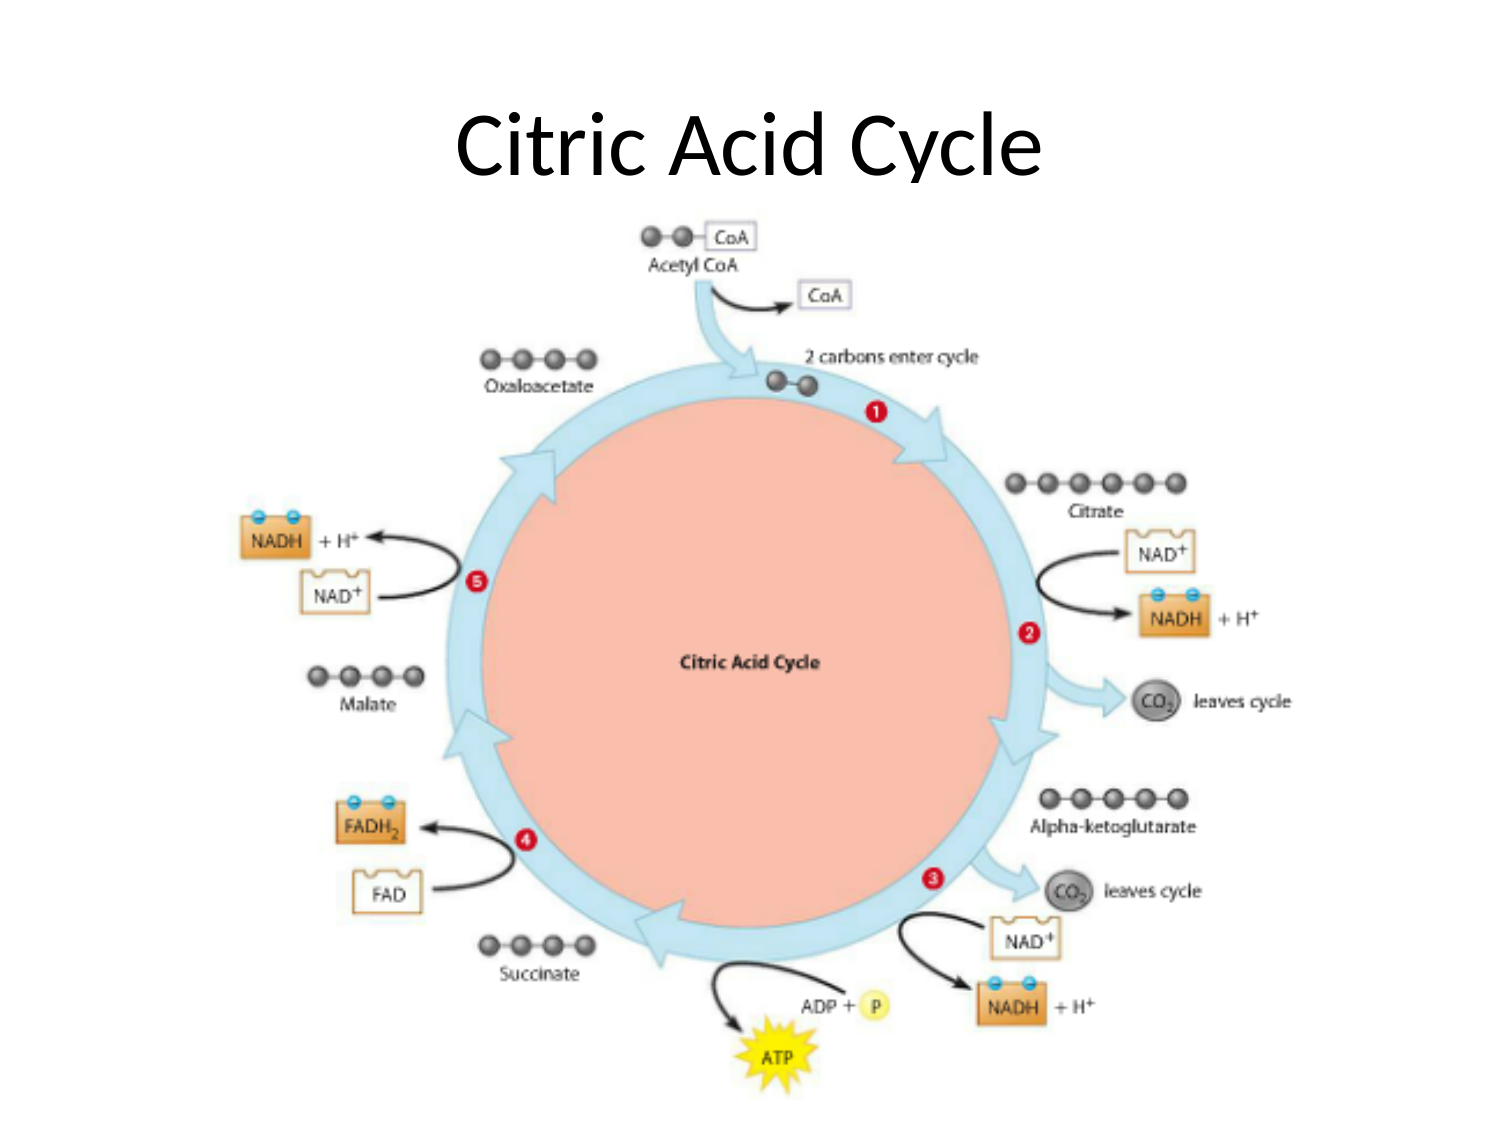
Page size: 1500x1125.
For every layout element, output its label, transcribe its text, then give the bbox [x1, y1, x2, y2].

picture [187, 183, 1363, 1100]
title Citric Acid Cycle [75, 45, 1425, 233]
